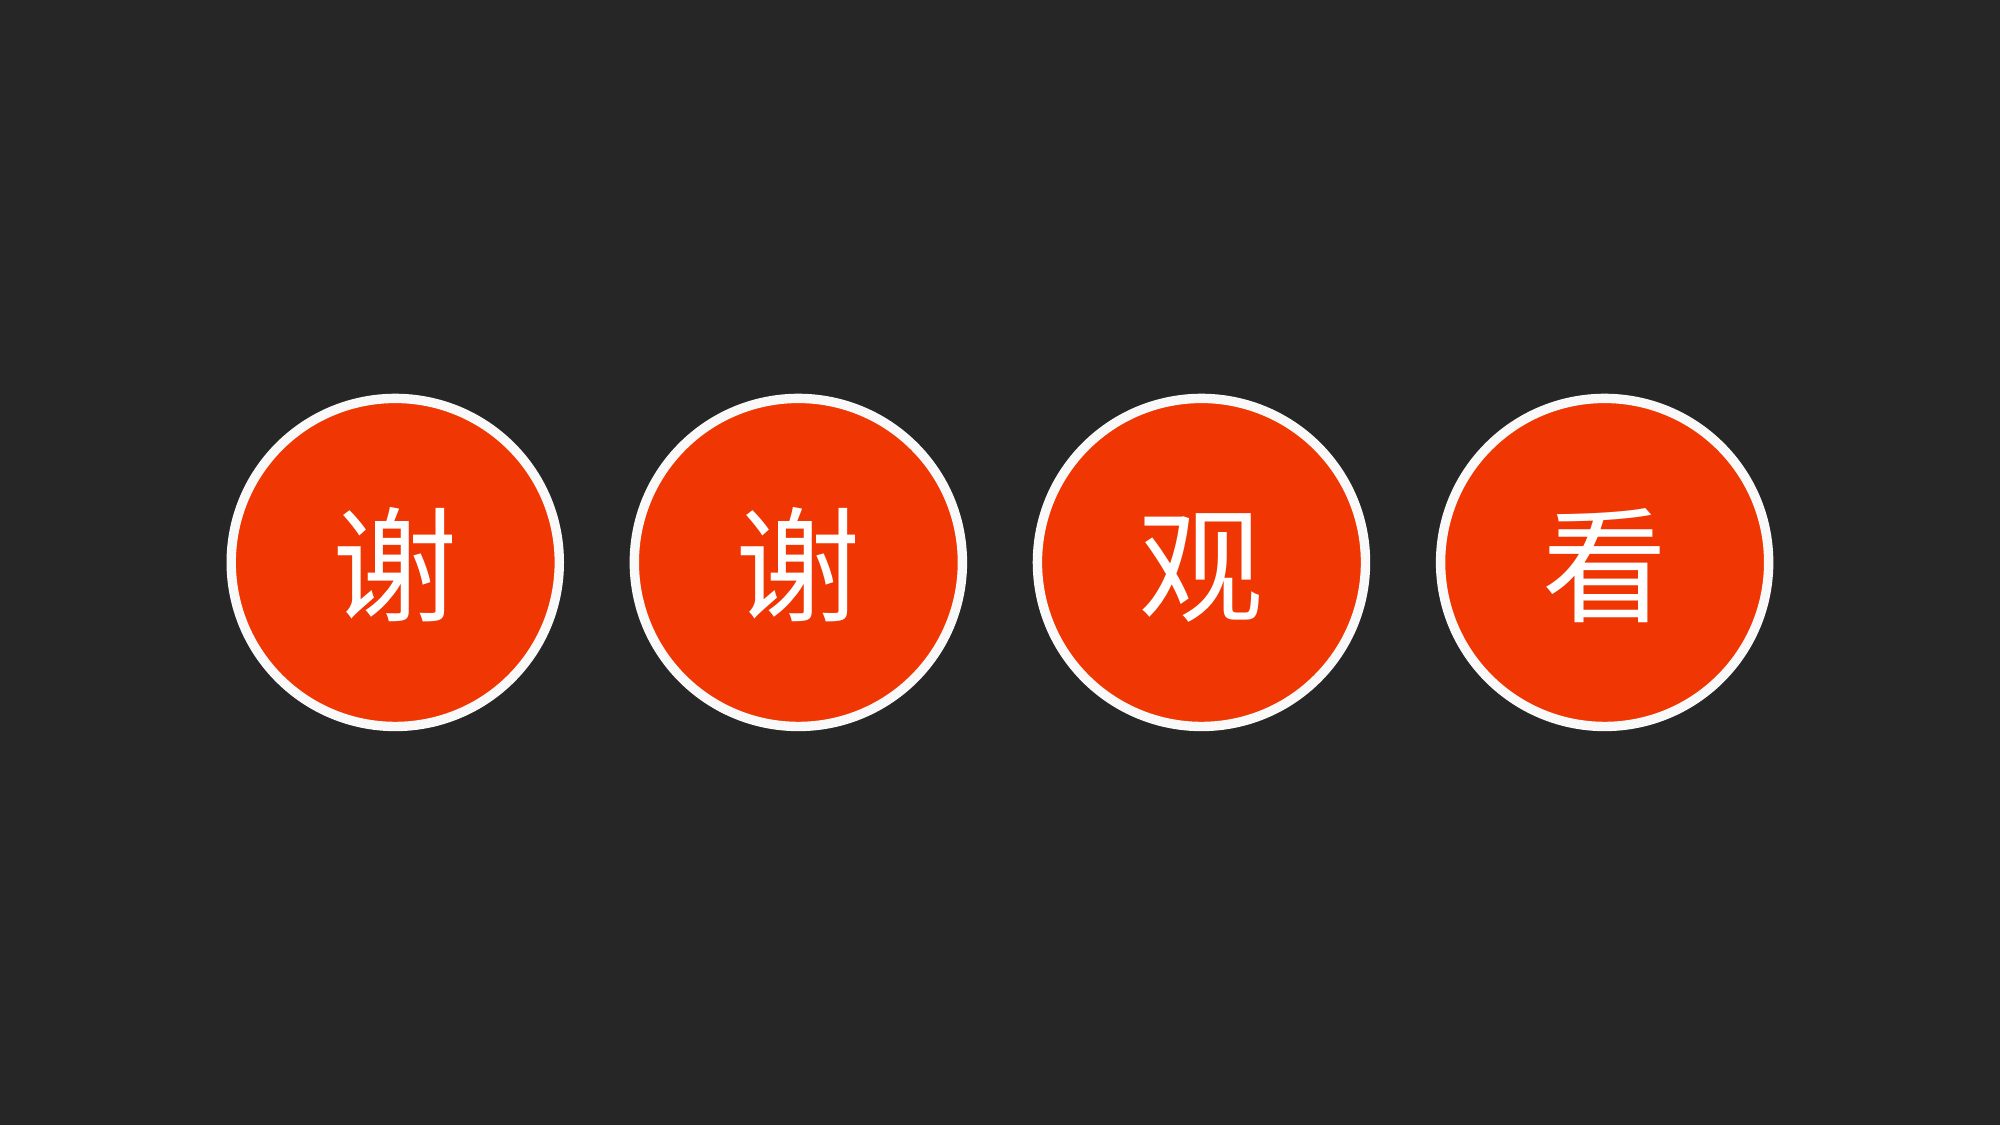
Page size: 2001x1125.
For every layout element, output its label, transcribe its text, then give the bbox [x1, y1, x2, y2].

text_box 观 [1036, 397, 1367, 728]
text_box 谢 [230, 397, 561, 728]
text_box 看 [1439, 397, 1770, 728]
text_box 谢 [633, 397, 964, 728]
